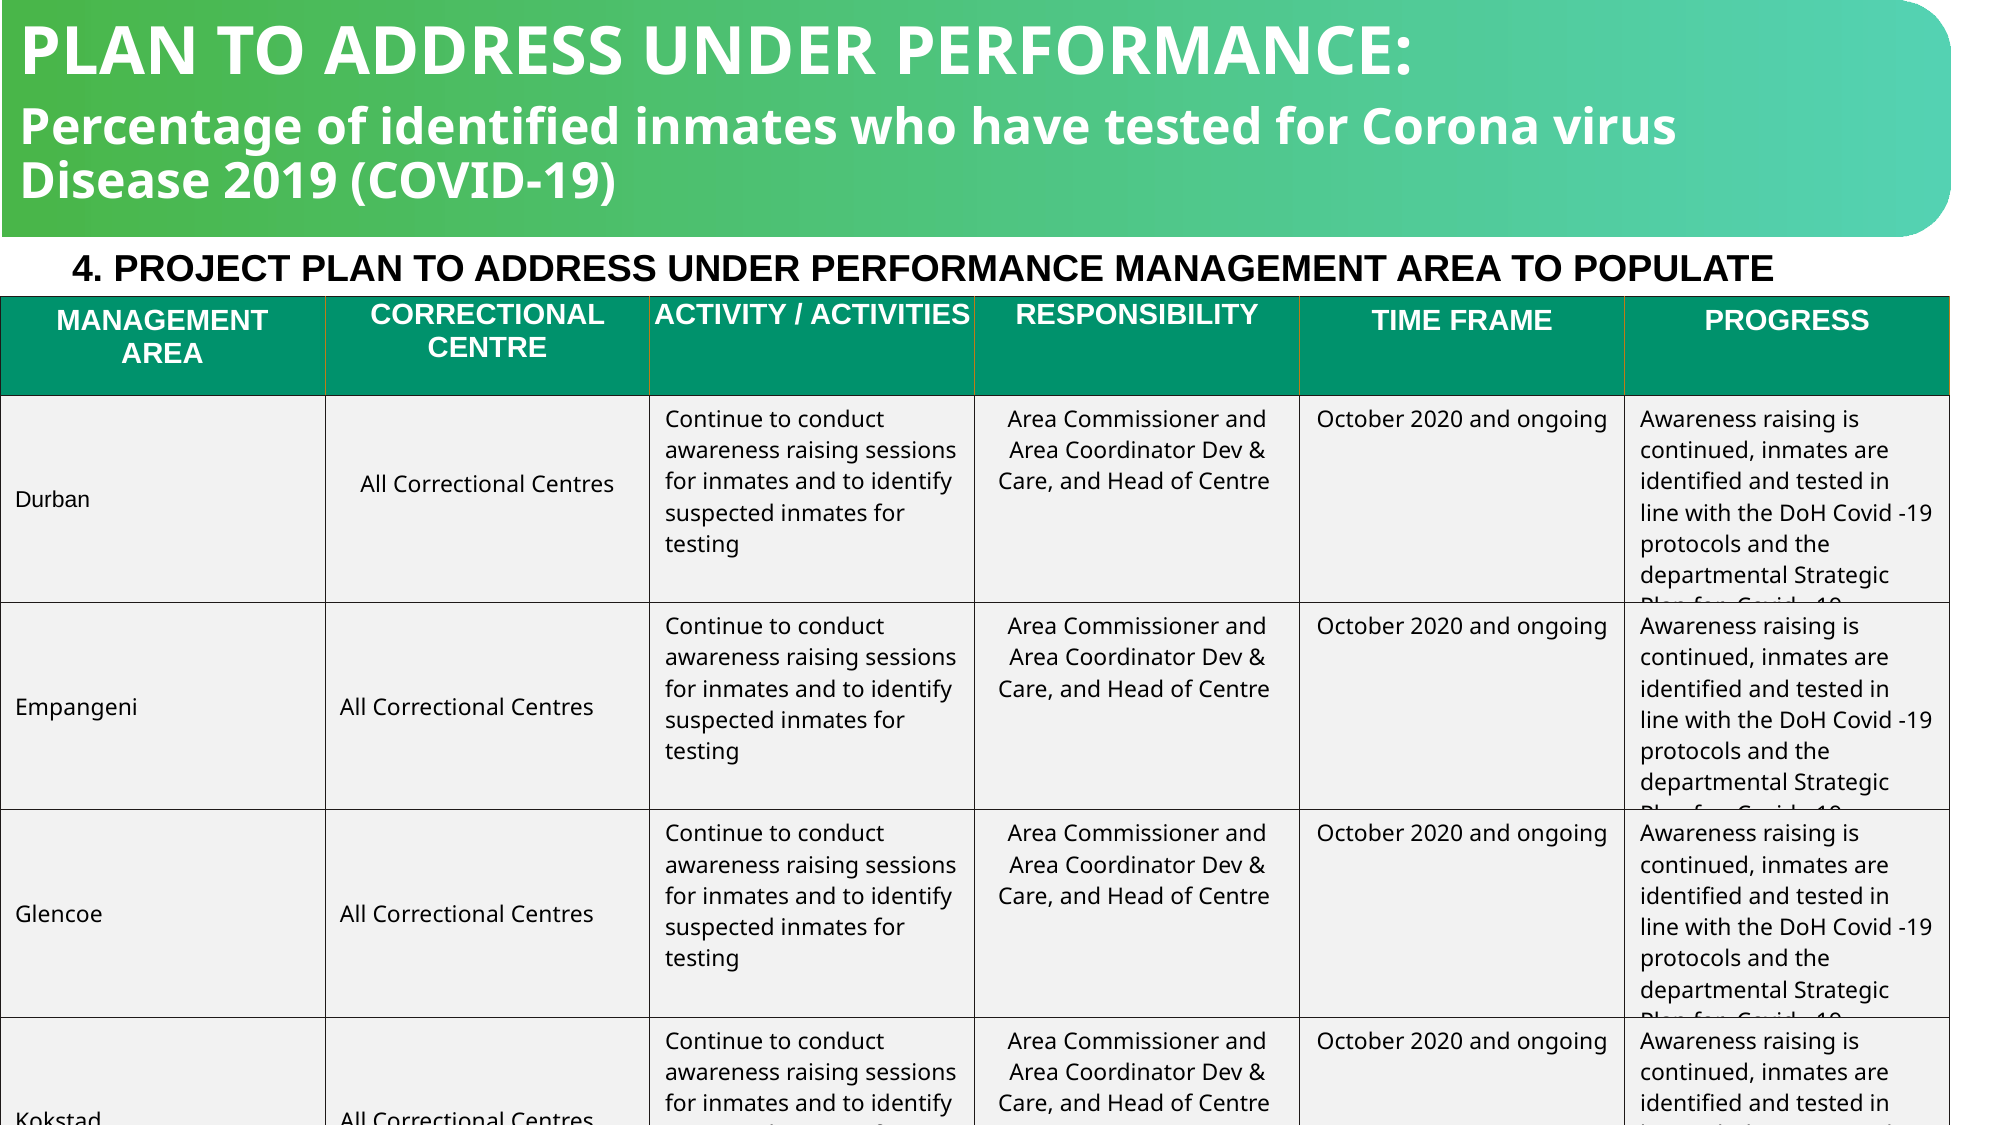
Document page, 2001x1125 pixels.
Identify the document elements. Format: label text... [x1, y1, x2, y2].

table_cell Continue to conduct awareness raising sessions for inmates and to identify suspected inmates for testing [650, 603, 974, 809]
table_cell Awareness raising is continued, inmates are identified and tested in line with the DoH Covid -19 protocols and the departmental Strategic Plan for Covid - 19 [1625, 603, 1949, 809]
table_cell October 2020 and ongoing [1300, 810, 1624, 1017]
table_header RESPONSIBILITY [975, 297, 1299, 395]
table_header CORRECTIONAL CENTRE [326, 297, 649, 395]
table_cell All Correctional Centres [326, 810, 649, 1017]
table_cell All Correctional Centres [326, 603, 649, 809]
table_cell Kokstad [1, 1018, 325, 1125]
table_cell Area Commissioner and Area Coordinator Dev & Care, and Head of Centre [975, 603, 1299, 809]
table_cell Glencoe [1, 810, 325, 1017]
table_cell Area Commissioner and Area Coordinator Dev & Care, and Head of Centre [975, 810, 1299, 1017]
table_cell October 2020 and ongoing [1300, 603, 1624, 809]
table_header PROGRESS [1625, 297, 1949, 395]
table_cell Area Commissioner and Area Coordinator Dev & Care, and Head of Centre [975, 1018, 1299, 1125]
table_cell Empangeni [1, 603, 325, 809]
table_cell All Correctional Centres [326, 1018, 649, 1125]
table_cell Awareness raising is continued, inmates are identified and tested in line with the DoH Covid -19 protocols and the departmental Strategic Plan for Covid - 19 [1625, 810, 1949, 1017]
table_cell October 2020 and ongoing [1300, 1018, 1624, 1125]
text_box 4. PROJECT PLAN TO ADDRESS UNDER PERFORMANCE MANAGEMENT AREA TO POPULATE [4, 236, 1950, 296]
table_cell Durban [1, 396, 325, 602]
table_cell Continue to conduct awareness raising sessions for inmates and to identify suspected inmates for testing [650, 1018, 974, 1125]
table_cell Continue to conduct awareness raising sessions for inmates and to identify suspected inmates for testing [650, 396, 974, 602]
table_header MANAGEMENT AREA [1, 297, 325, 395]
table_cell Awareness raising is continued, inmates are identified and tested in line with the DoH Covid -19 protocols and the departmental Strategic Plan for Covid - 19 [1625, 1018, 1949, 1125]
table_header ACTIVITY / ACTIVITIES [650, 297, 974, 395]
table_cell All Correctional Centres [326, 396, 649, 602]
table_cell Area Commissioner and Area Coordinator Dev & Care, and Head of Centre [975, 396, 1299, 602]
table_header TIME FRAME [1300, 297, 1624, 395]
table_cell October 2020 and ongoing [1300, 396, 1624, 602]
table_cell Continue to conduct awareness raising sessions for inmates and to identify suspected inmates for testing [650, 810, 974, 1017]
text_box [2, 0, 1951, 237]
table_cell Awareness raising is continued, inmates are identified and tested in line with the DoH Covid -19 protocols and the departmental Strategic Plan for Covid - 19 [1625, 396, 1949, 602]
text_box PLAN TO ADDRESS UNDER PERFORMANCE: Percentage of identified inmates who have tested for Corona virus Disease 2019 (COVID-19) [4, 9, 1803, 96]
